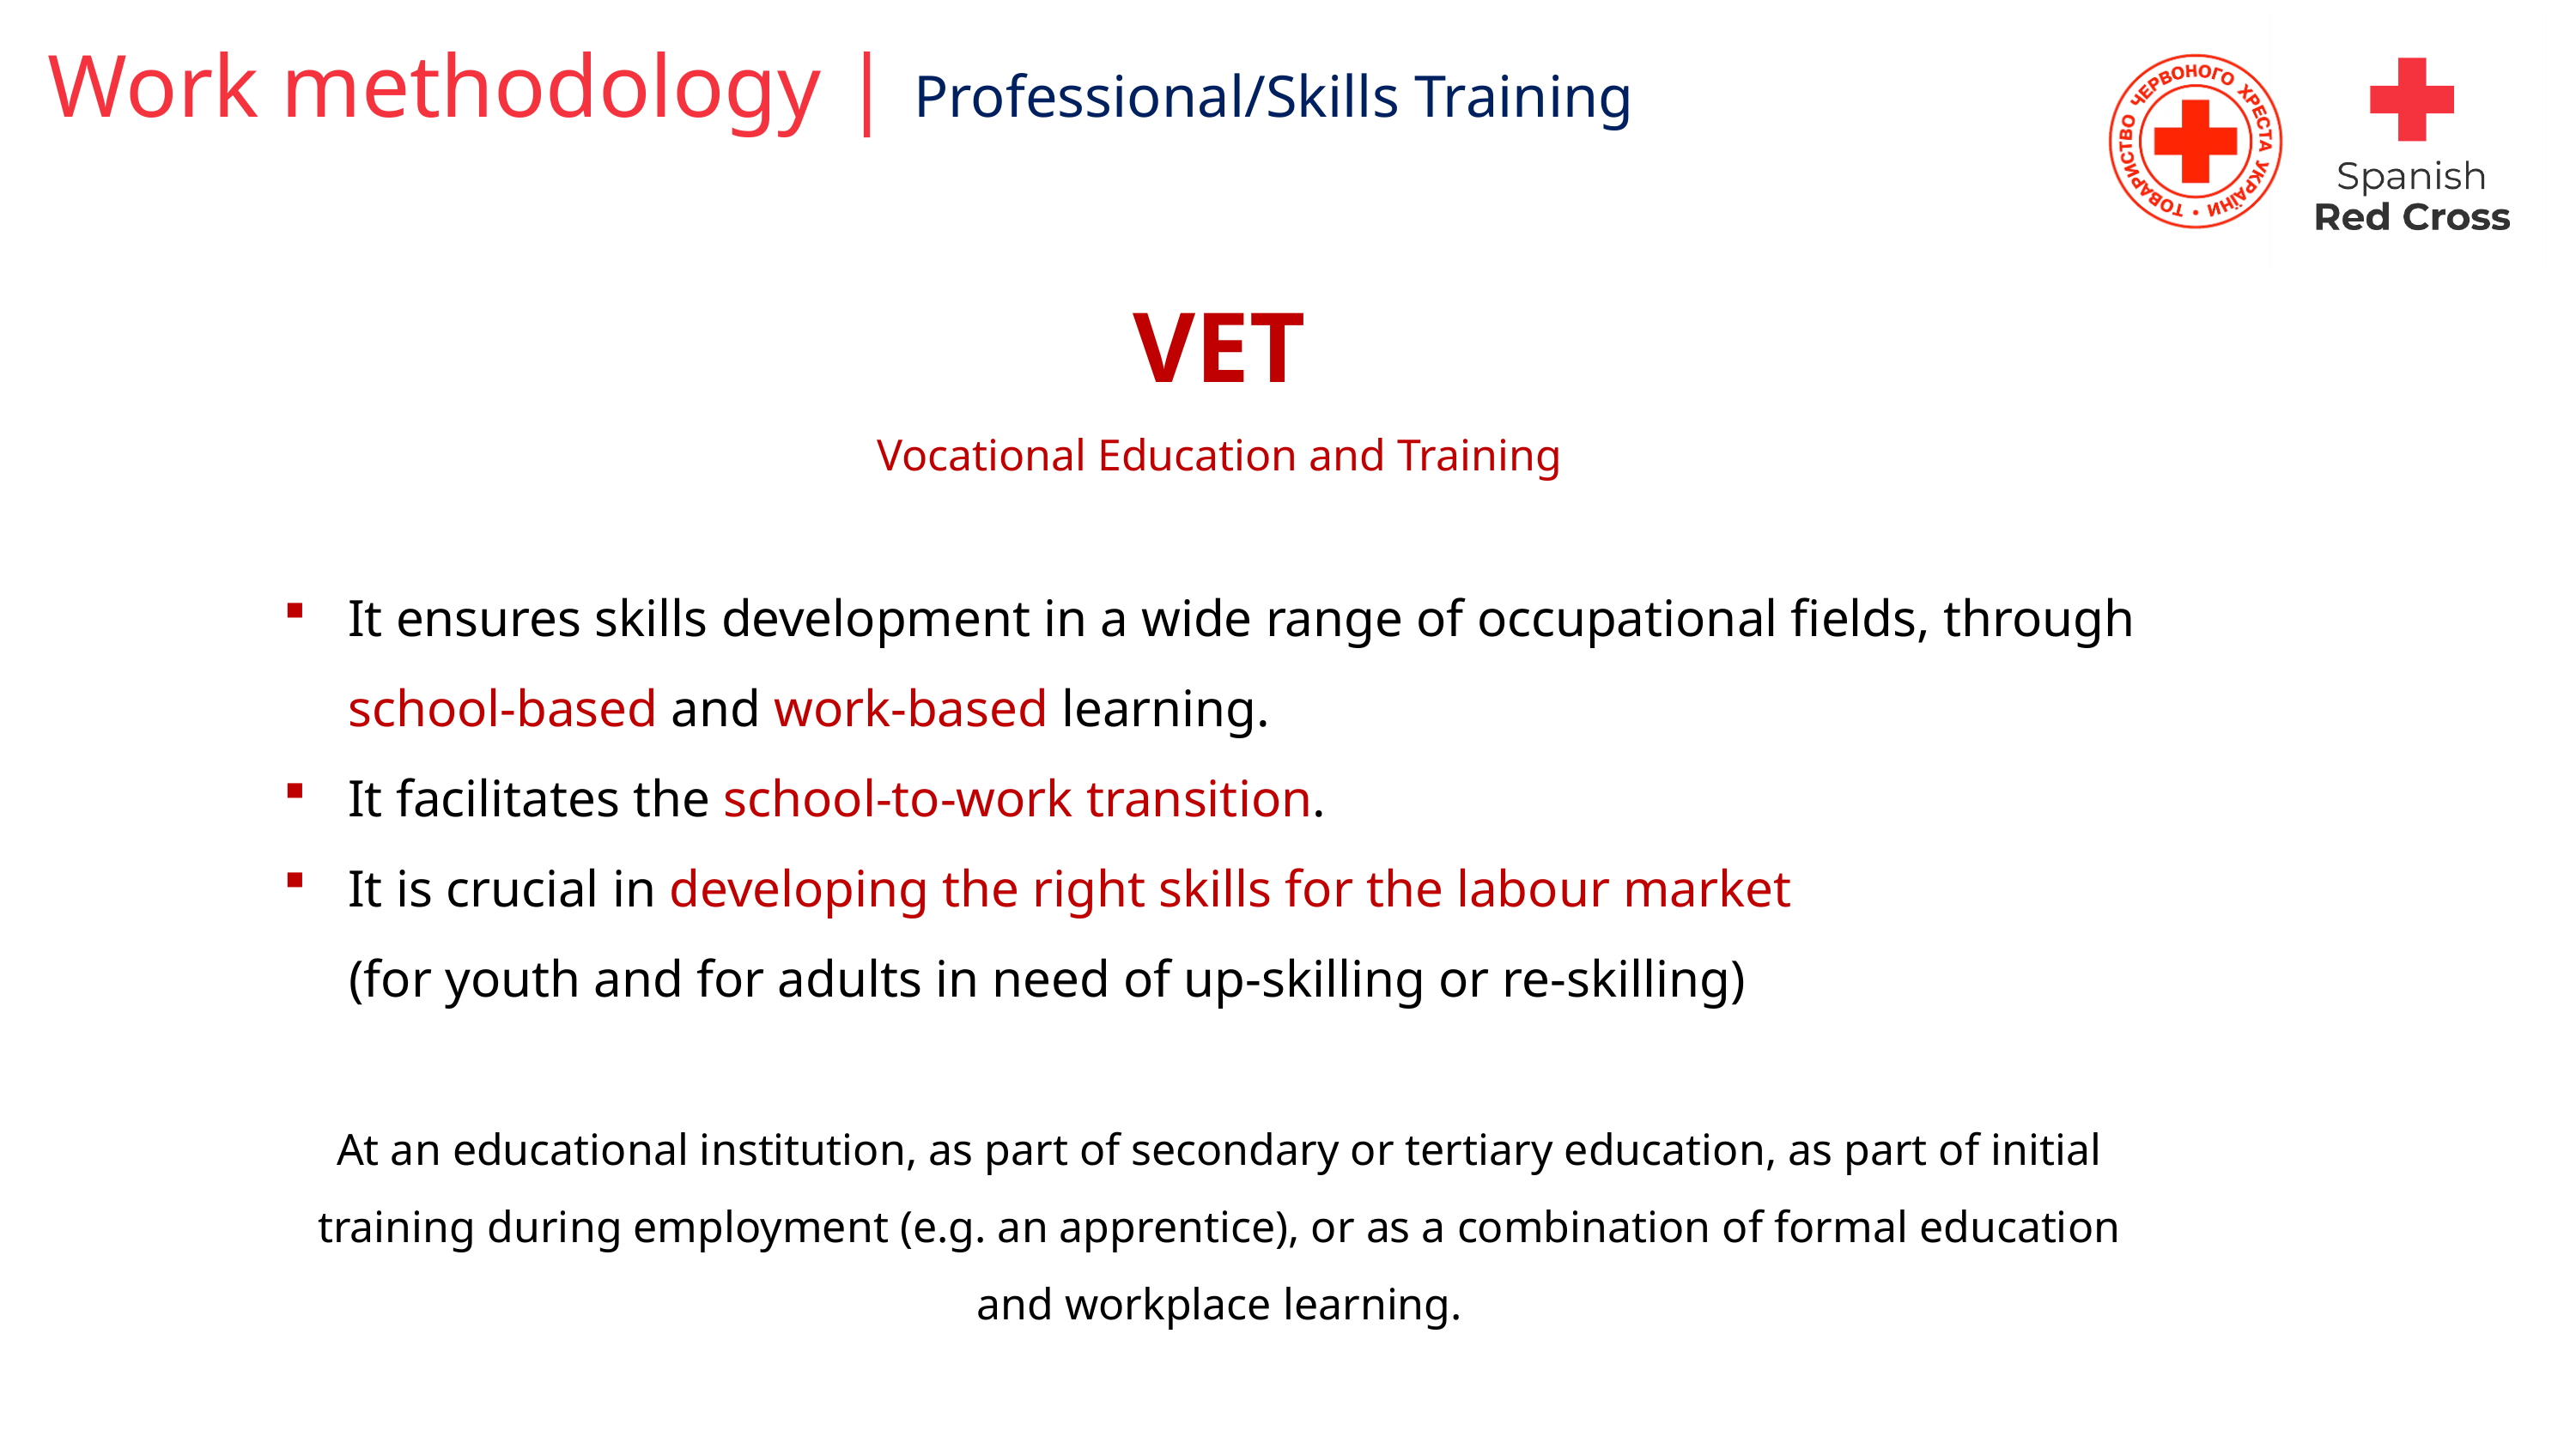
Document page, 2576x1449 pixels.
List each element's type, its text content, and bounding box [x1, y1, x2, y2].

picture [2100, 3, 2547, 281]
text_box Work methodology | Professional/Skills Training [41, 24, 1893, 141]
text_box VET Vocational Education and Training It ensures skills development in a wide range of occupational fields, through school-based and work-based learning. It facilitates the school-to-work transition. It is crucial in developing the right skills for the labour market (for youth and for adults in need of up-skilling or re-skilling) At an educational institution, as part of secondary or tertiary education, as part of initial training during employment (e.g. an apprentice), or as a combination of formal education and workplace learning. [276, 279, 2163, 1336]
